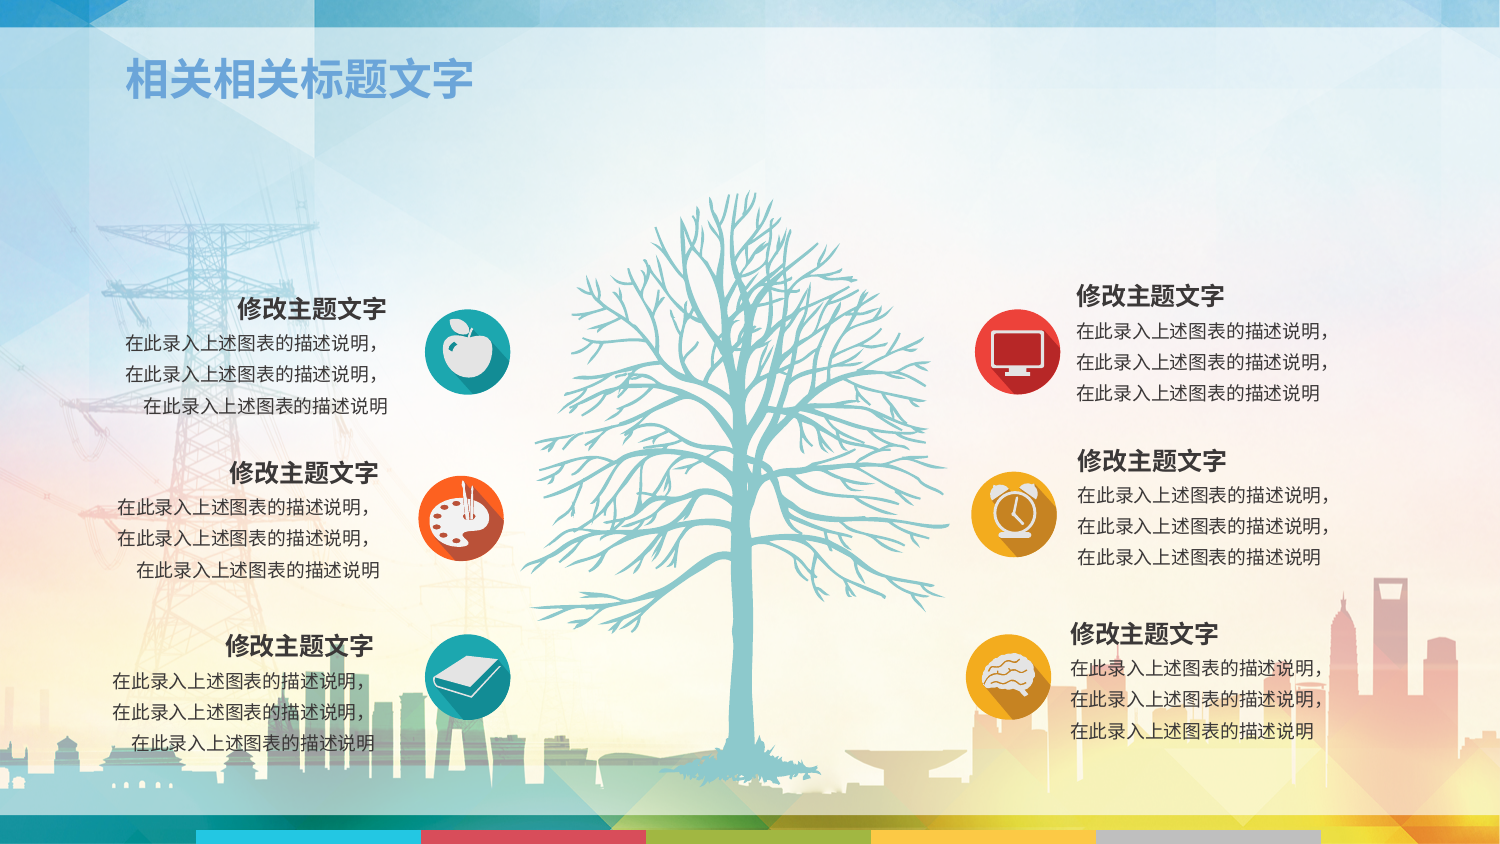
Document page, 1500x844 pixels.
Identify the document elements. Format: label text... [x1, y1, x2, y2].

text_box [99, 621, 511, 758]
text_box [965, 609, 1339, 746]
text_box 相关相关标题文字 [110, 44, 743, 112]
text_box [974, 271, 1345, 408]
picture [0, 816, 1500, 844]
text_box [196, 829, 1322, 844]
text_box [971, 436, 1347, 573]
picture [0, 0, 1500, 27]
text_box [112, 284, 511, 420]
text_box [519, 189, 950, 788]
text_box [104, 448, 504, 585]
